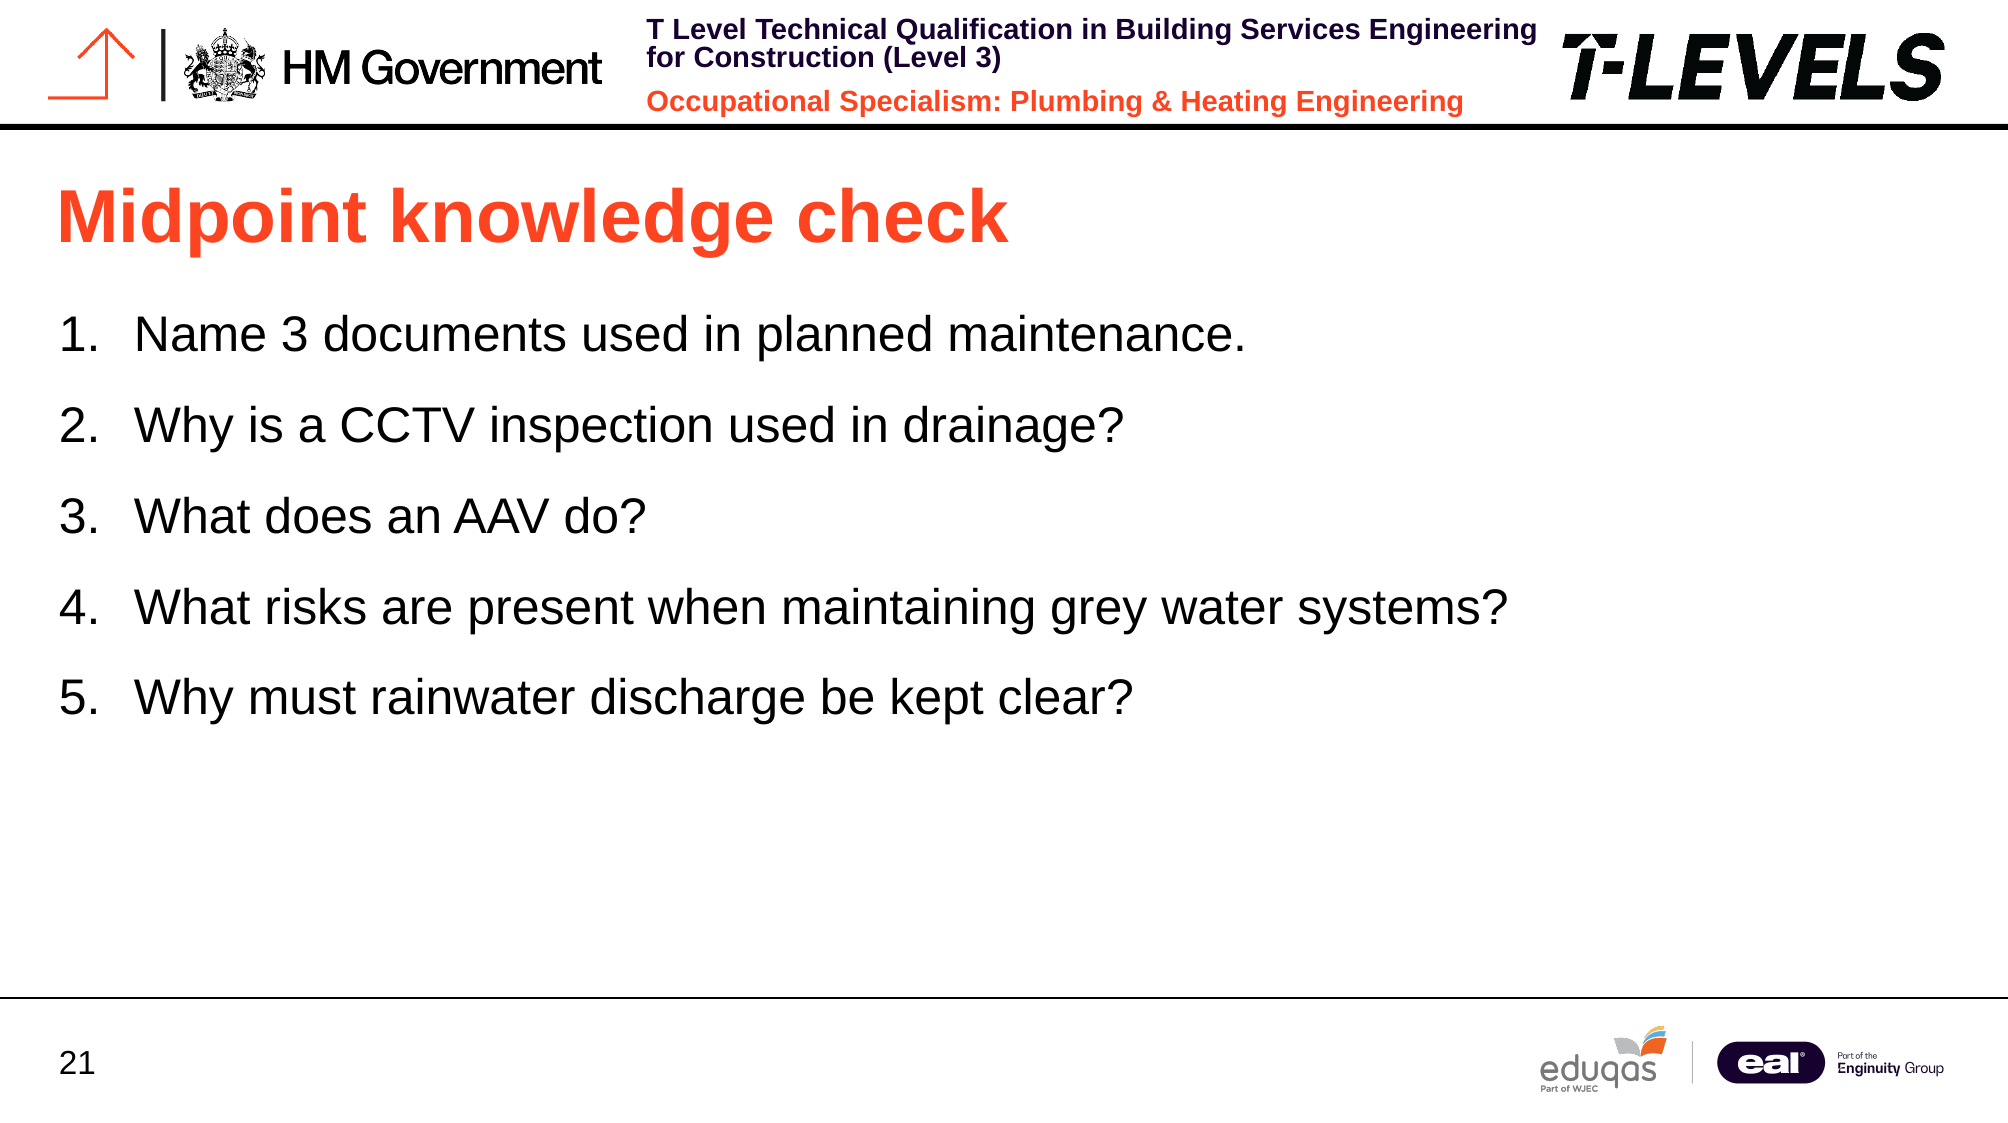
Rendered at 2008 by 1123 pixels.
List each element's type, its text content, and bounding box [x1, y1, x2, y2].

title Midpoint knowledge check [41, 111, 1949, 314]
list Name 3 documents used in planned maintenance. Why is a CCTV inspection used in drainage? What does an AAV do? What risks are present when maintaining grey water systems? Why must rainwater discharge be kept clear? [59, 295, 1949, 975]
picture [1543, 25, 1964, 108]
picture [1535, 1021, 1949, 1097]
picture [161, 28, 602, 102]
picture [43, 27, 141, 100]
